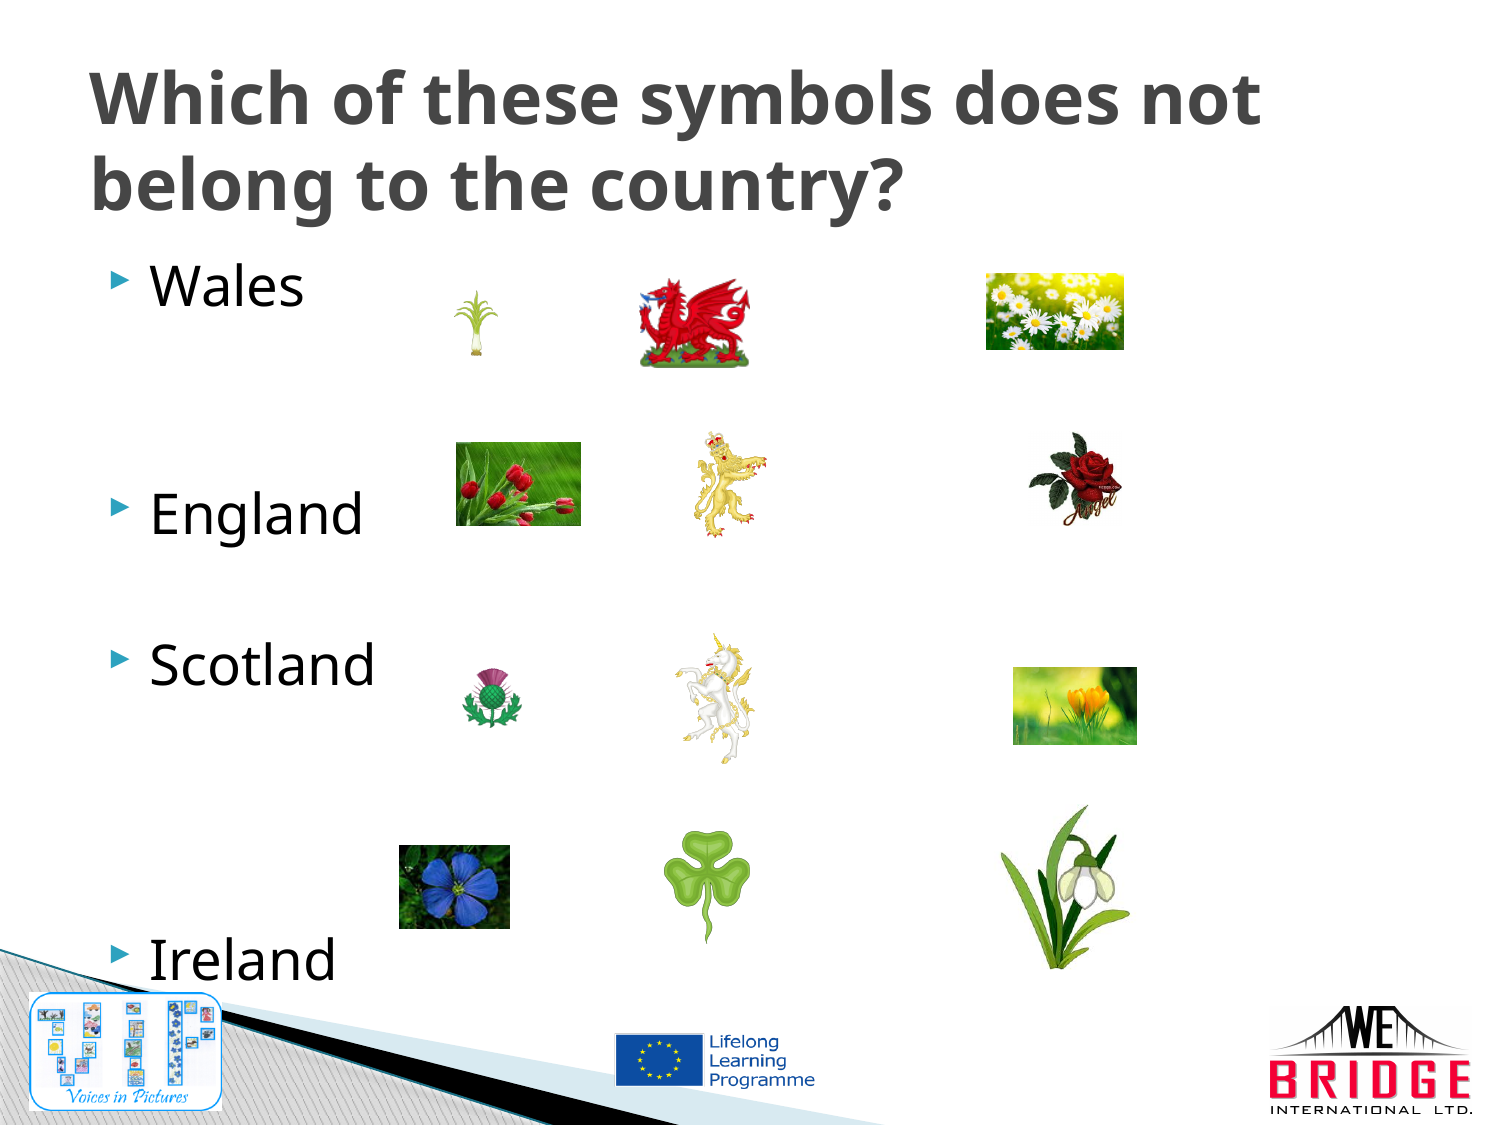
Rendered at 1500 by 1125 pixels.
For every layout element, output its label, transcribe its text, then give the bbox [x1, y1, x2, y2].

picture [982, 804, 1149, 971]
picture [608, 1027, 833, 1105]
picture [455, 442, 581, 526]
picture [462, 668, 522, 728]
picture [694, 430, 767, 538]
picture [454, 290, 498, 356]
picture [1013, 667, 1137, 745]
picture [675, 633, 755, 764]
title Which of these symbols does not belong to the country? [75, 45, 1425, 233]
picture [1028, 430, 1122, 526]
picture [29, 992, 222, 1112]
picture [399, 845, 510, 929]
list Wales England Scotland Ireland [75, 243, 1425, 986]
picture [639, 278, 751, 368]
picture [664, 830, 751, 944]
picture [1269, 1006, 1473, 1114]
picture [985, 272, 1124, 351]
